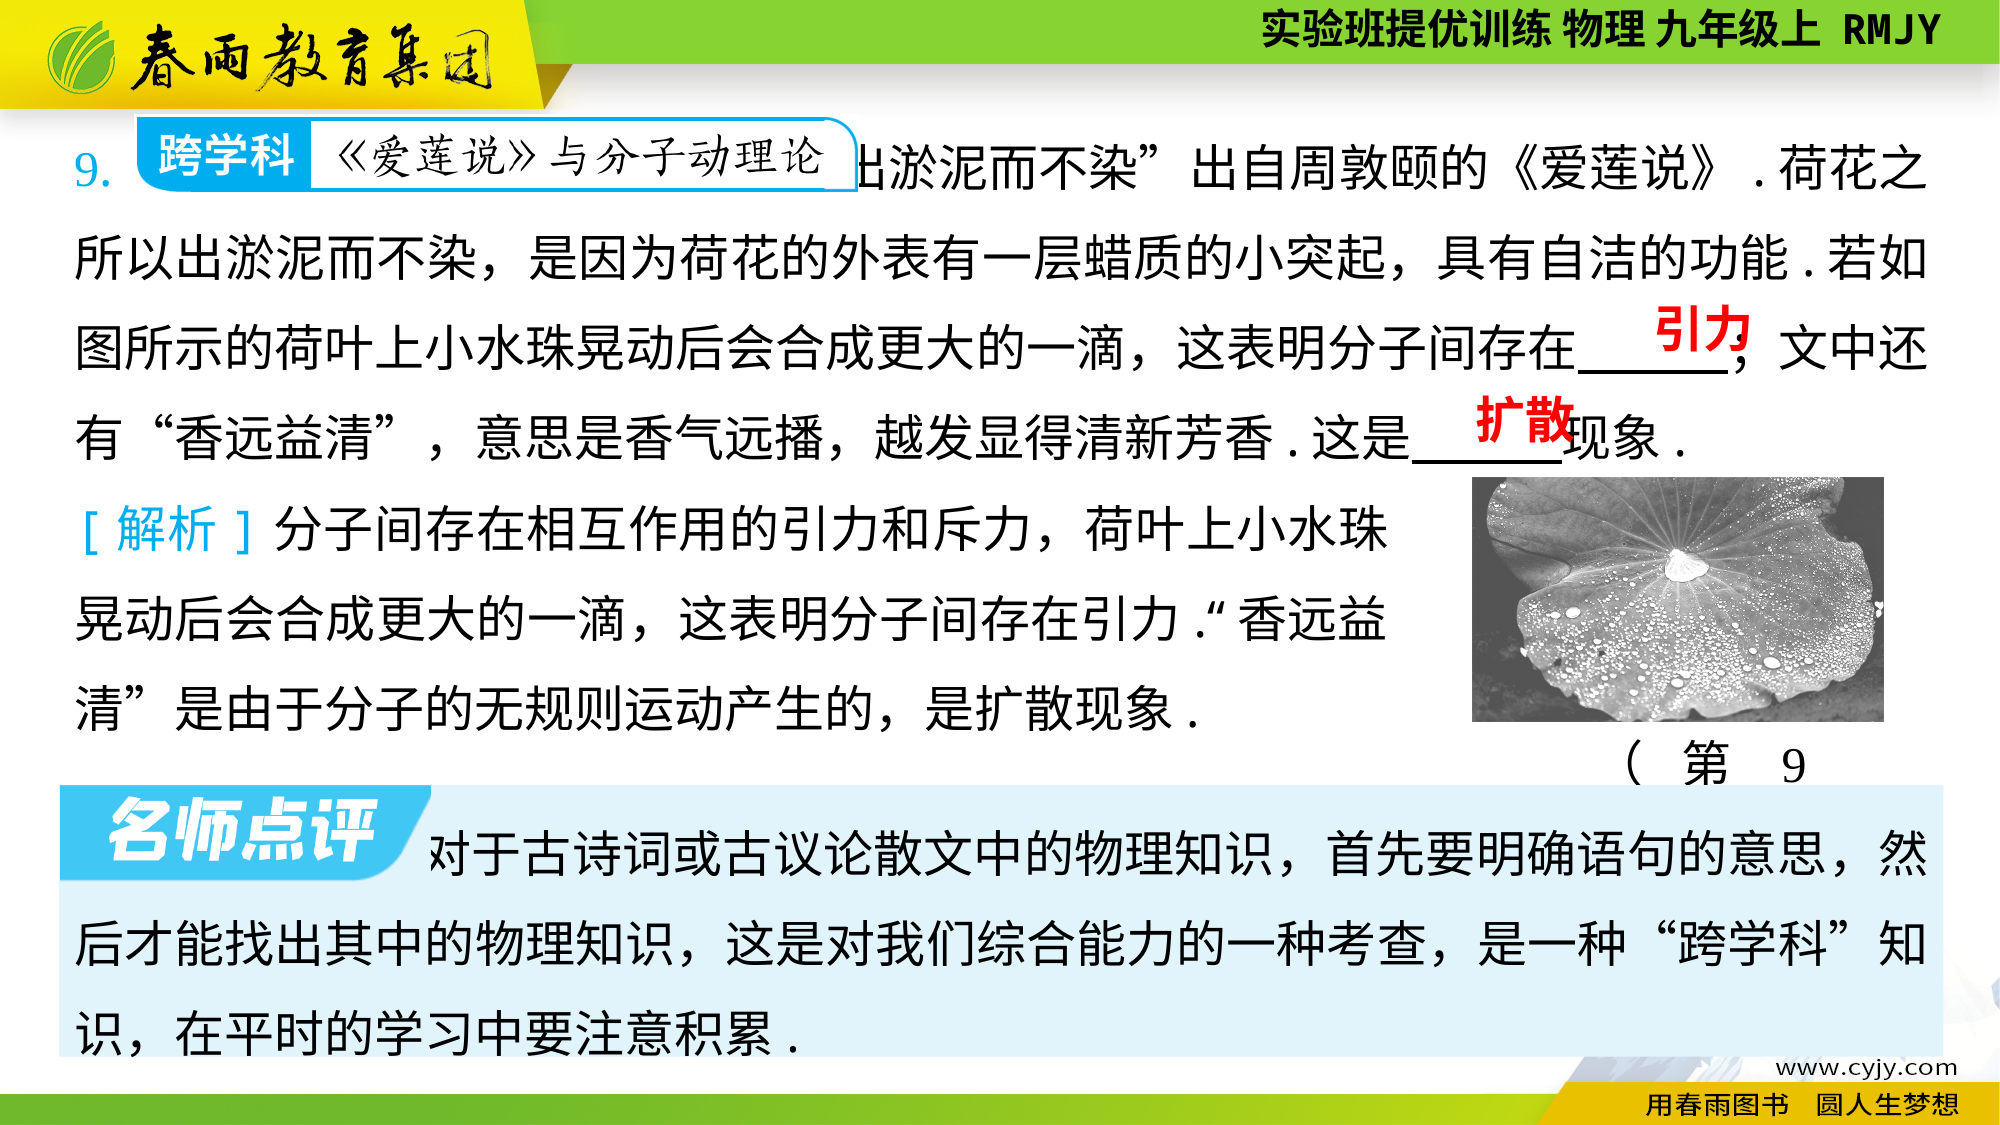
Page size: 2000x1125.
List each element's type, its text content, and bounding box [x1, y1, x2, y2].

text_box 扩散 [1460, 381, 1590, 456]
list 9. “出淤泥而不染”出自周敦颐的《爱莲说》.荷花之所以出淤泥而不染，是因为荷花的外表有一层蜡质的小突起，具有自洁的功能.若如图所示的荷叶上小水珠晃动后会合成更大的一滴，这表明分子间存在 ；文中还有“香远益清”，意思是香气远播，越发显得清新芳香.这是 现象. [59, 98, 1944, 478]
text_box 对于古诗词或古议论散文中的物理知识，首先要明确语句的意思，然后才能找出其中的物理知识，这是对我们综合能力的一种考查，是一种“跨学科”知识，在平时的学习中要注意积累. [59, 785, 1944, 1057]
picture [0, 0, 2000, 1125]
text_box 引力 [1638, 290, 1769, 365]
text_box [解析]分子间存在相互作用的引力和斥力，荷叶上小水珠晃动后会合成更大的一滴，这表明分子间存在引力.“香远益清”是由于分子的无规则运动产生的，是扩散现象. [59, 460, 1404, 746]
text_box （第9题） [1578, 729, 1834, 785]
